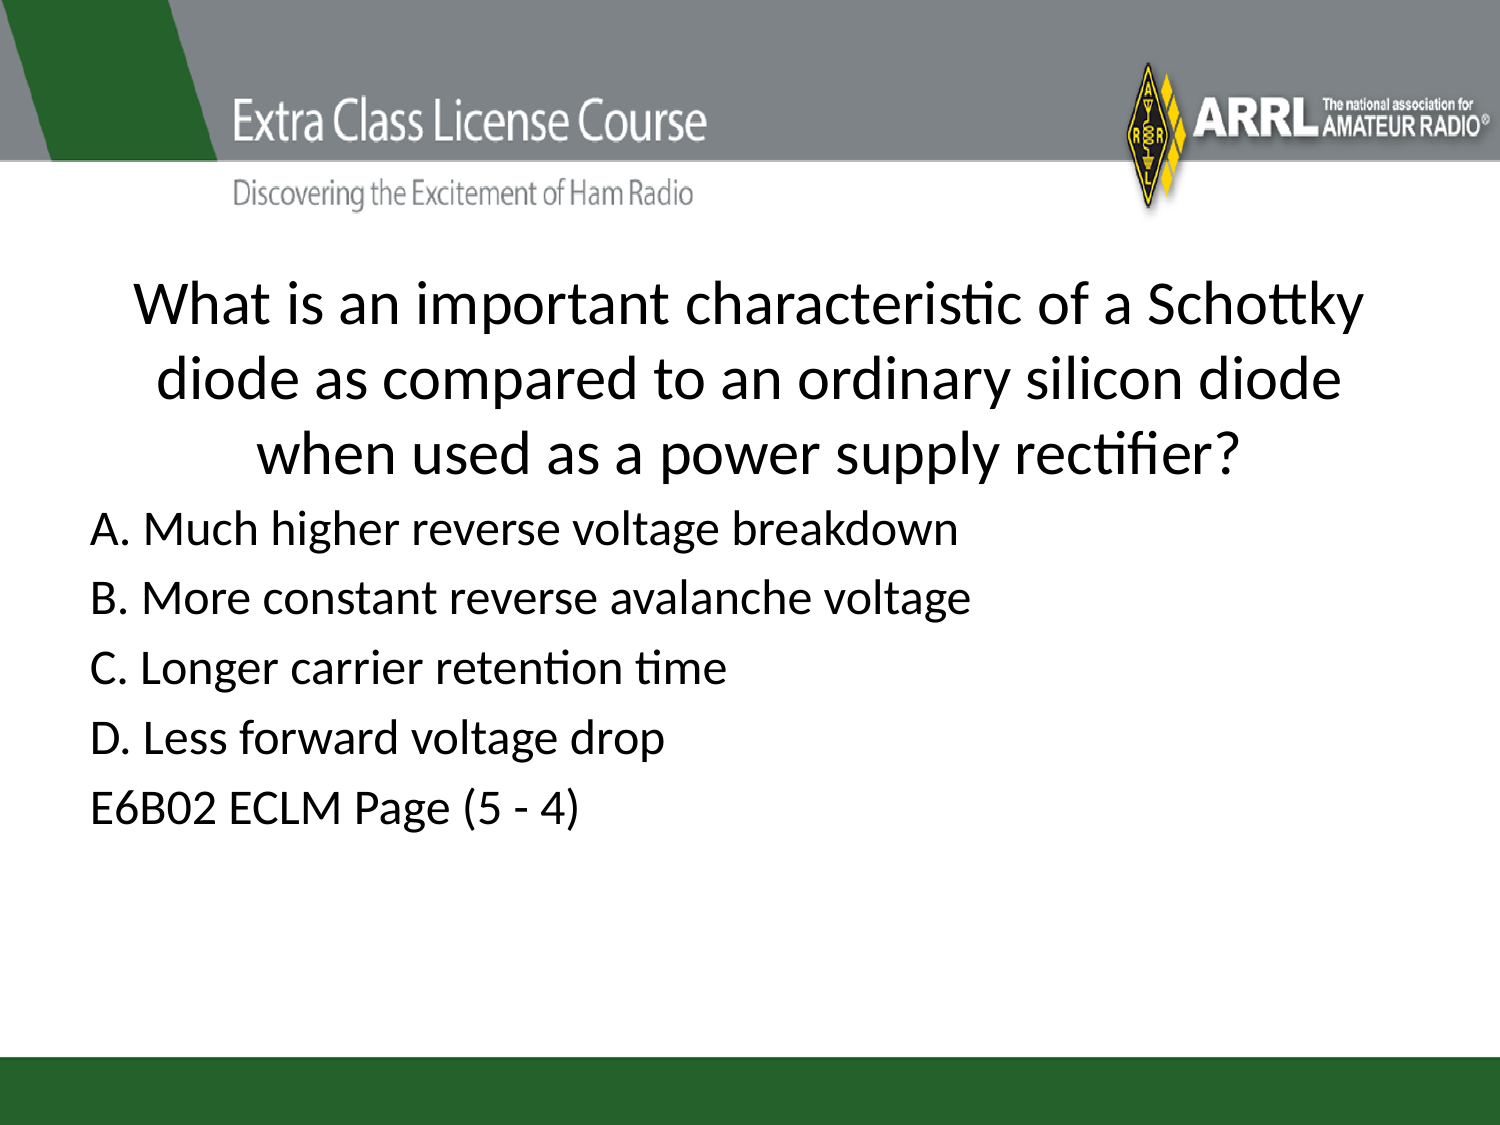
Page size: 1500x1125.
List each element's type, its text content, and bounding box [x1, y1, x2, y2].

picture [0, 0, 1500, 1125]
list A. Much higher reverse voltage breakdown B. More constant reverse avalanche voltage C. Longer carrier retention time D. Less forward voltage drop E6B02 ECLM Page (5 - 4) [75, 487, 1425, 1005]
title What is an important characteristic of a Schottky diode as compared to an ordinary silicon diode when used as a power supply rectifier? [75, 254, 1425, 435]
